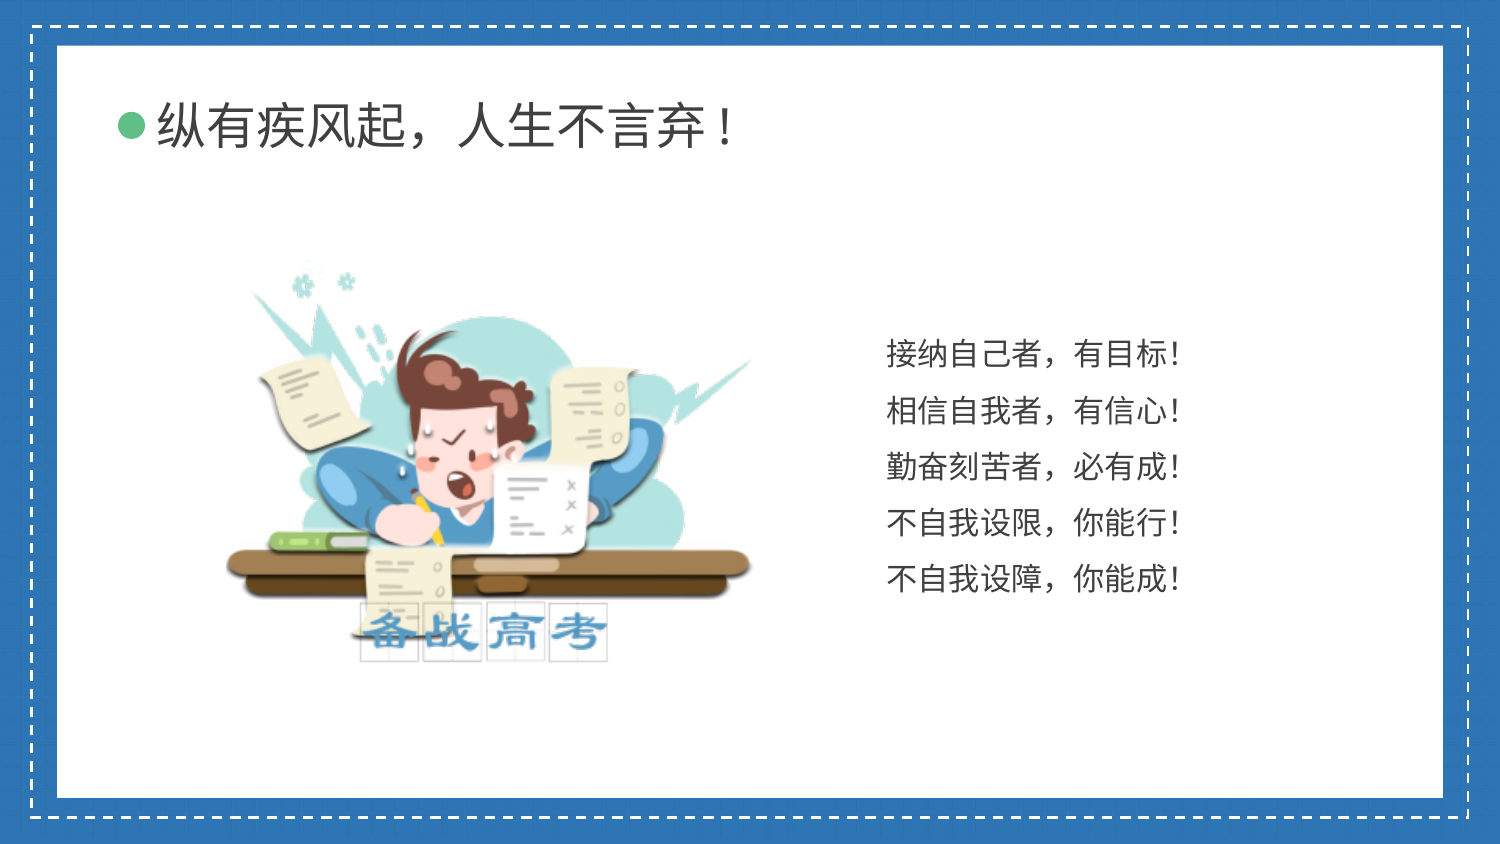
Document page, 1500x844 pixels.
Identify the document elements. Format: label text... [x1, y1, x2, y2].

text_box [116, 110, 147, 140]
text_box [0, 0, 1499, 837]
text_box 纵有疾风起，人生不言弃! [145, 89, 726, 161]
text_box 接纳自己者，有目标！ 相信自我者，有信心！ 勤奋刻苦者，必有成！ 不自我设限，你能行！ 不自我设障，你能成！ [874, 310, 1478, 603]
picture [225, 256, 761, 675]
